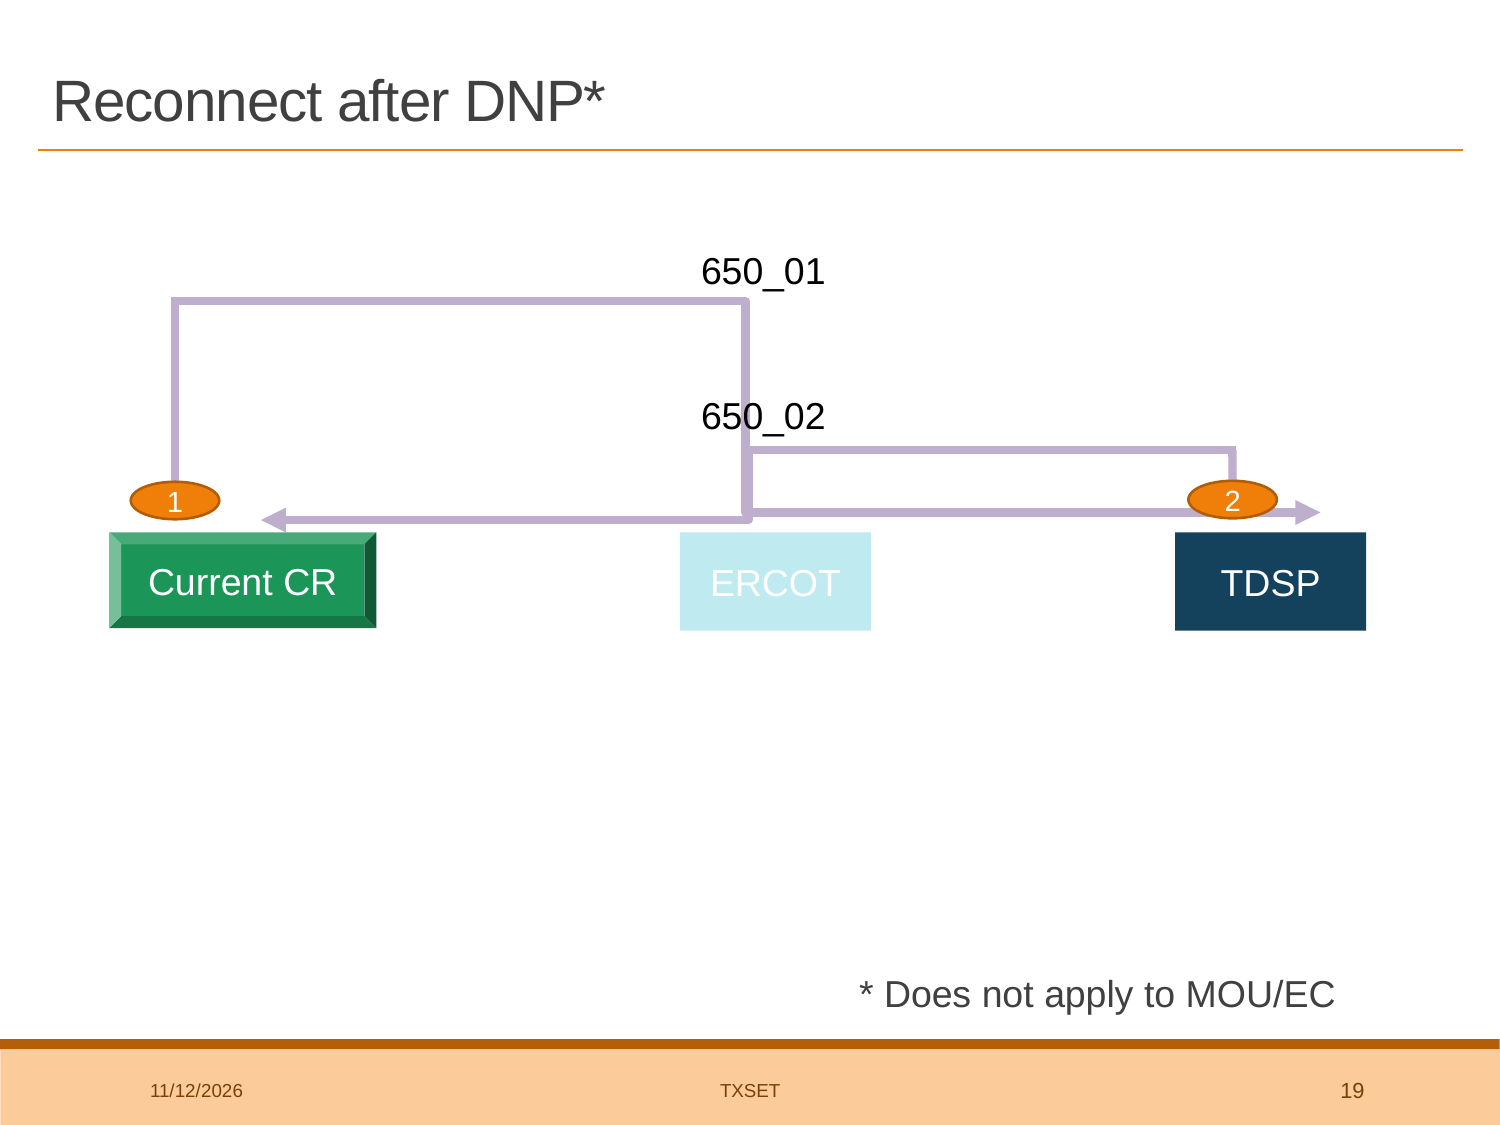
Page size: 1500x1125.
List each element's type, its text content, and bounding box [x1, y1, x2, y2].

text_box Current CR [109, 532, 377, 629]
text_box * Does not apply to MOU/EC [844, 962, 1351, 1023]
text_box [130, 238, 1322, 520]
text_box ERCOT [679, 531, 872, 632]
text_box TDSP [1174, 531, 1367, 632]
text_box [260, 384, 1278, 521]
footer TxSET [453, 1059, 1047, 1120]
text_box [111, 533, 374, 544]
title Reconnect after DNP* [37, 37, 1275, 141]
slide_number 19 [1218, 1059, 1380, 1120]
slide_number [135, 1059, 440, 1120]
